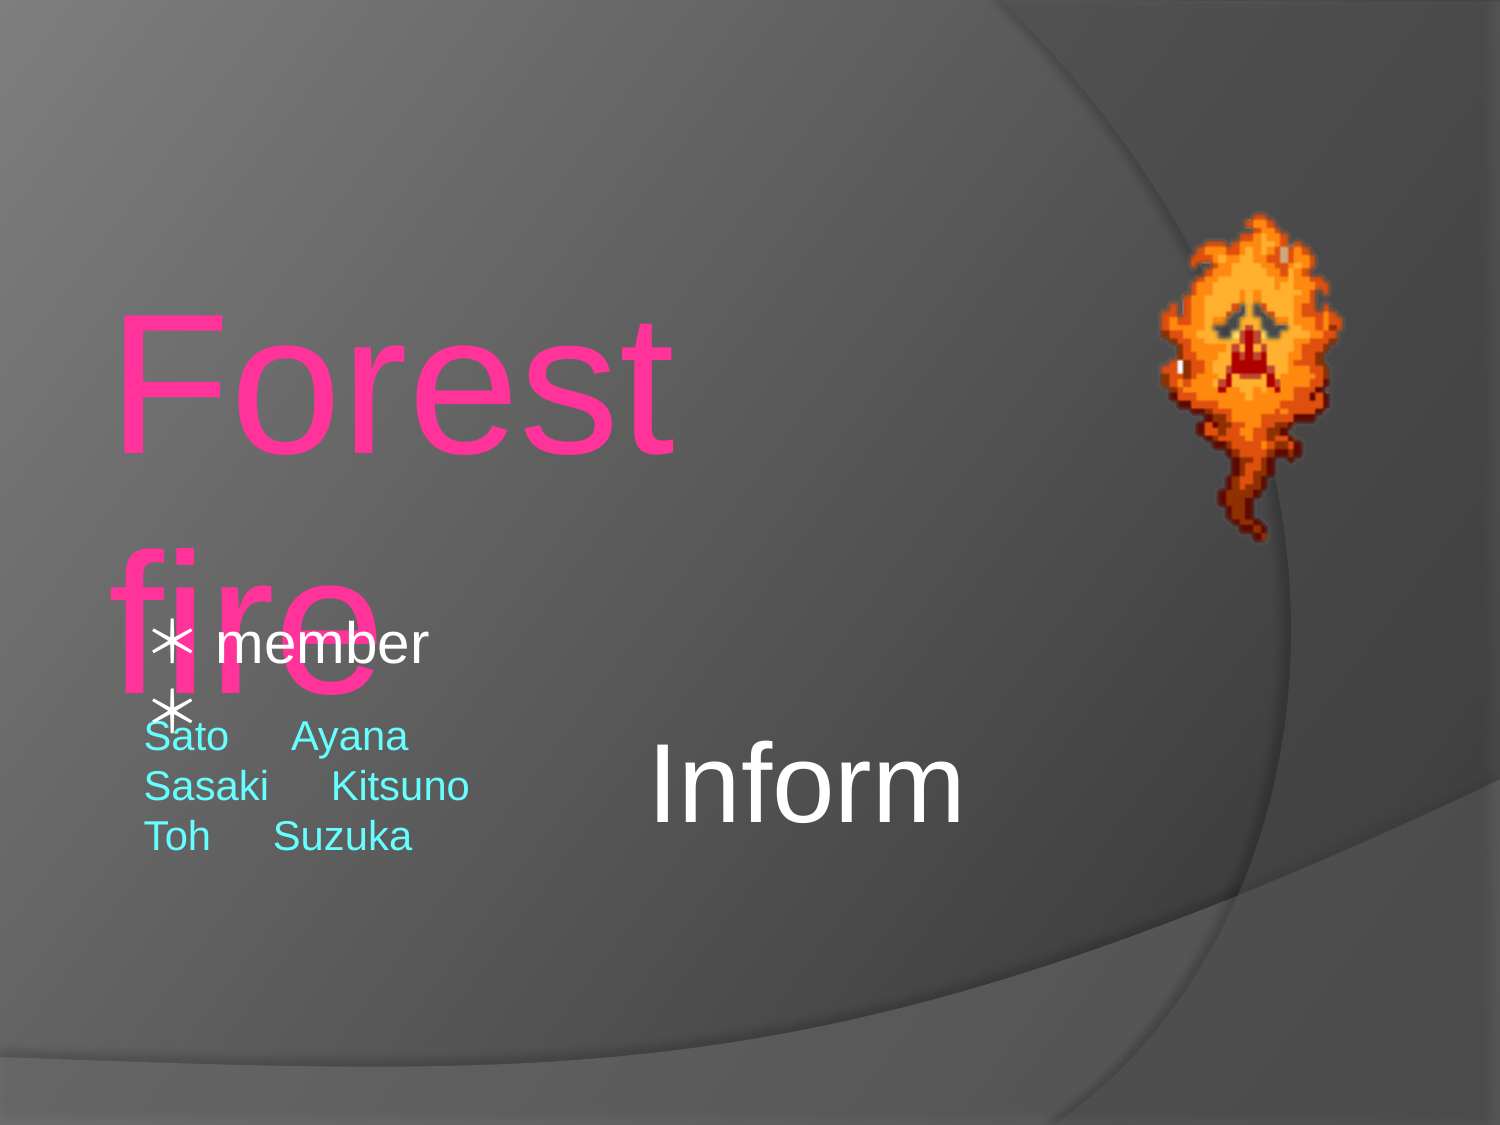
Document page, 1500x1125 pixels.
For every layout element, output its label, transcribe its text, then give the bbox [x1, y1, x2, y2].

text_box Sato Ayana Sasaki Kitsuno Toh Suzuka [128, 656, 528, 957]
text_box Forest fire [93, 246, 1254, 741]
text_box Inform [632, 703, 997, 853]
picture [1091, 199, 1416, 551]
text_box ＊member＊ [128, 597, 516, 753]
